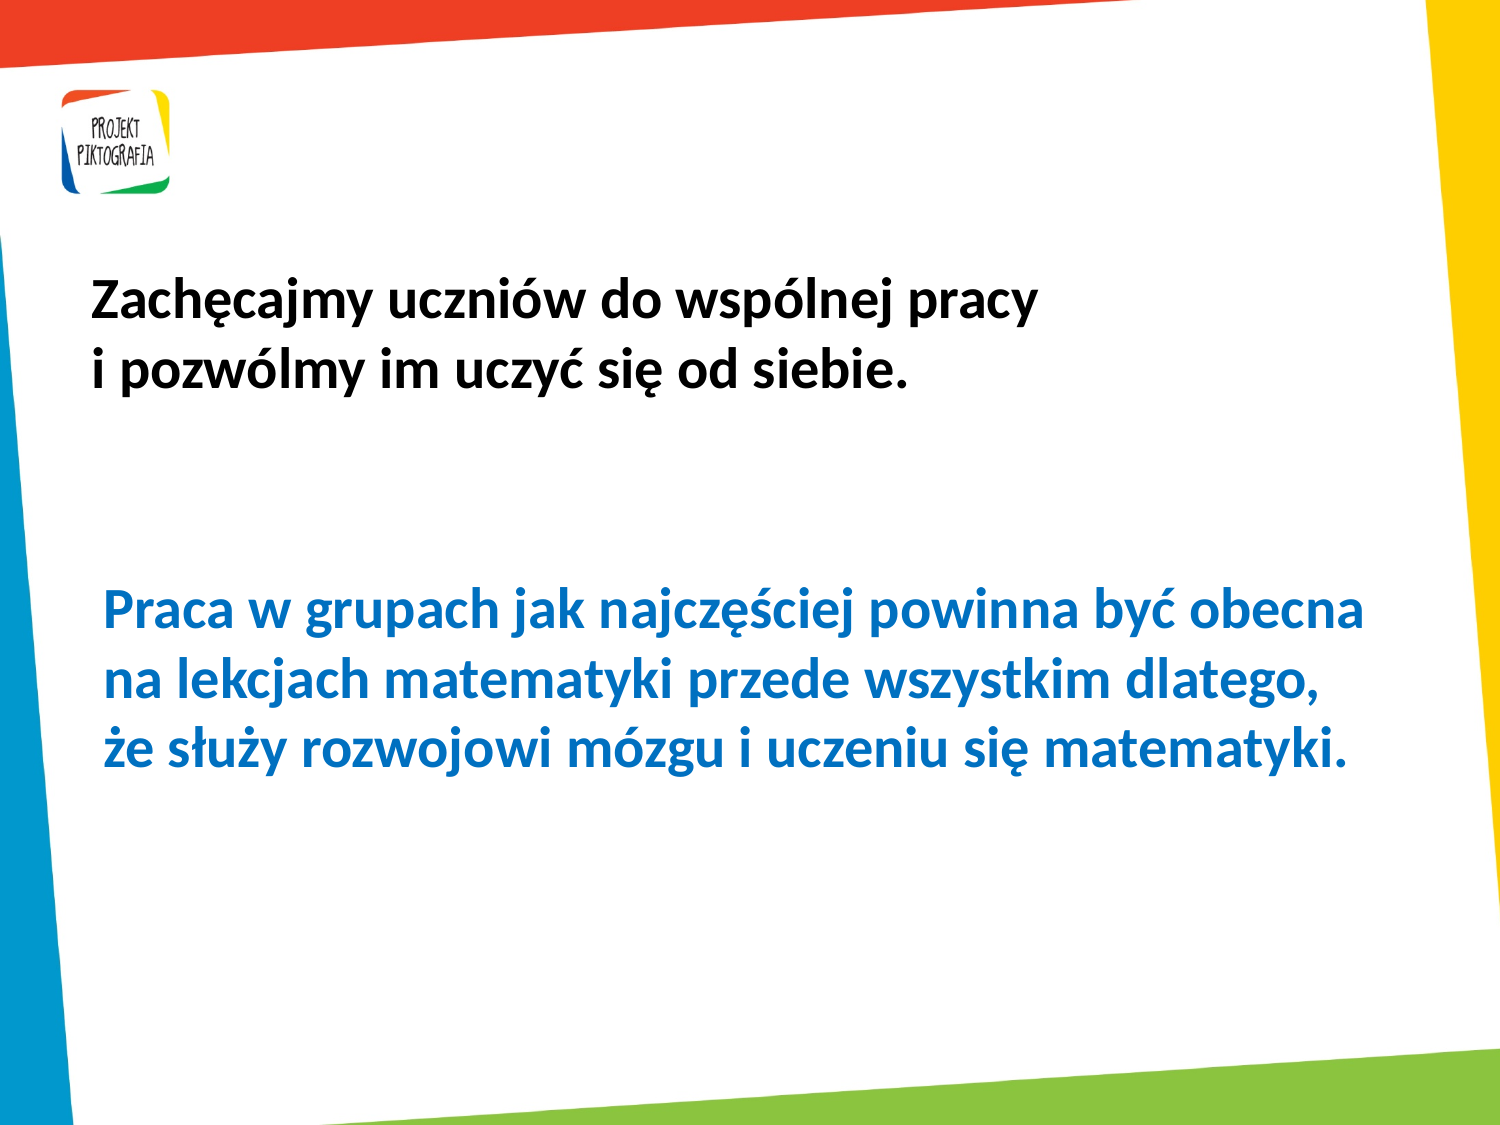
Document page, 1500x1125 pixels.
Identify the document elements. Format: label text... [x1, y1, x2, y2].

picture [0, 0, 1500, 1125]
text_box Praca w grupach jak najczęściej powinna być obecna na lekcjach matematyki przede wszystkim dlatego, że służy rozwojowi mózgu i uczeniu się matematyki. [88, 562, 1436, 953]
subtitle Zachęcajmy uczniów do wspólnej pracy i pozwólmy im uczyć się od siebie. [76, 101, 1424, 469]
